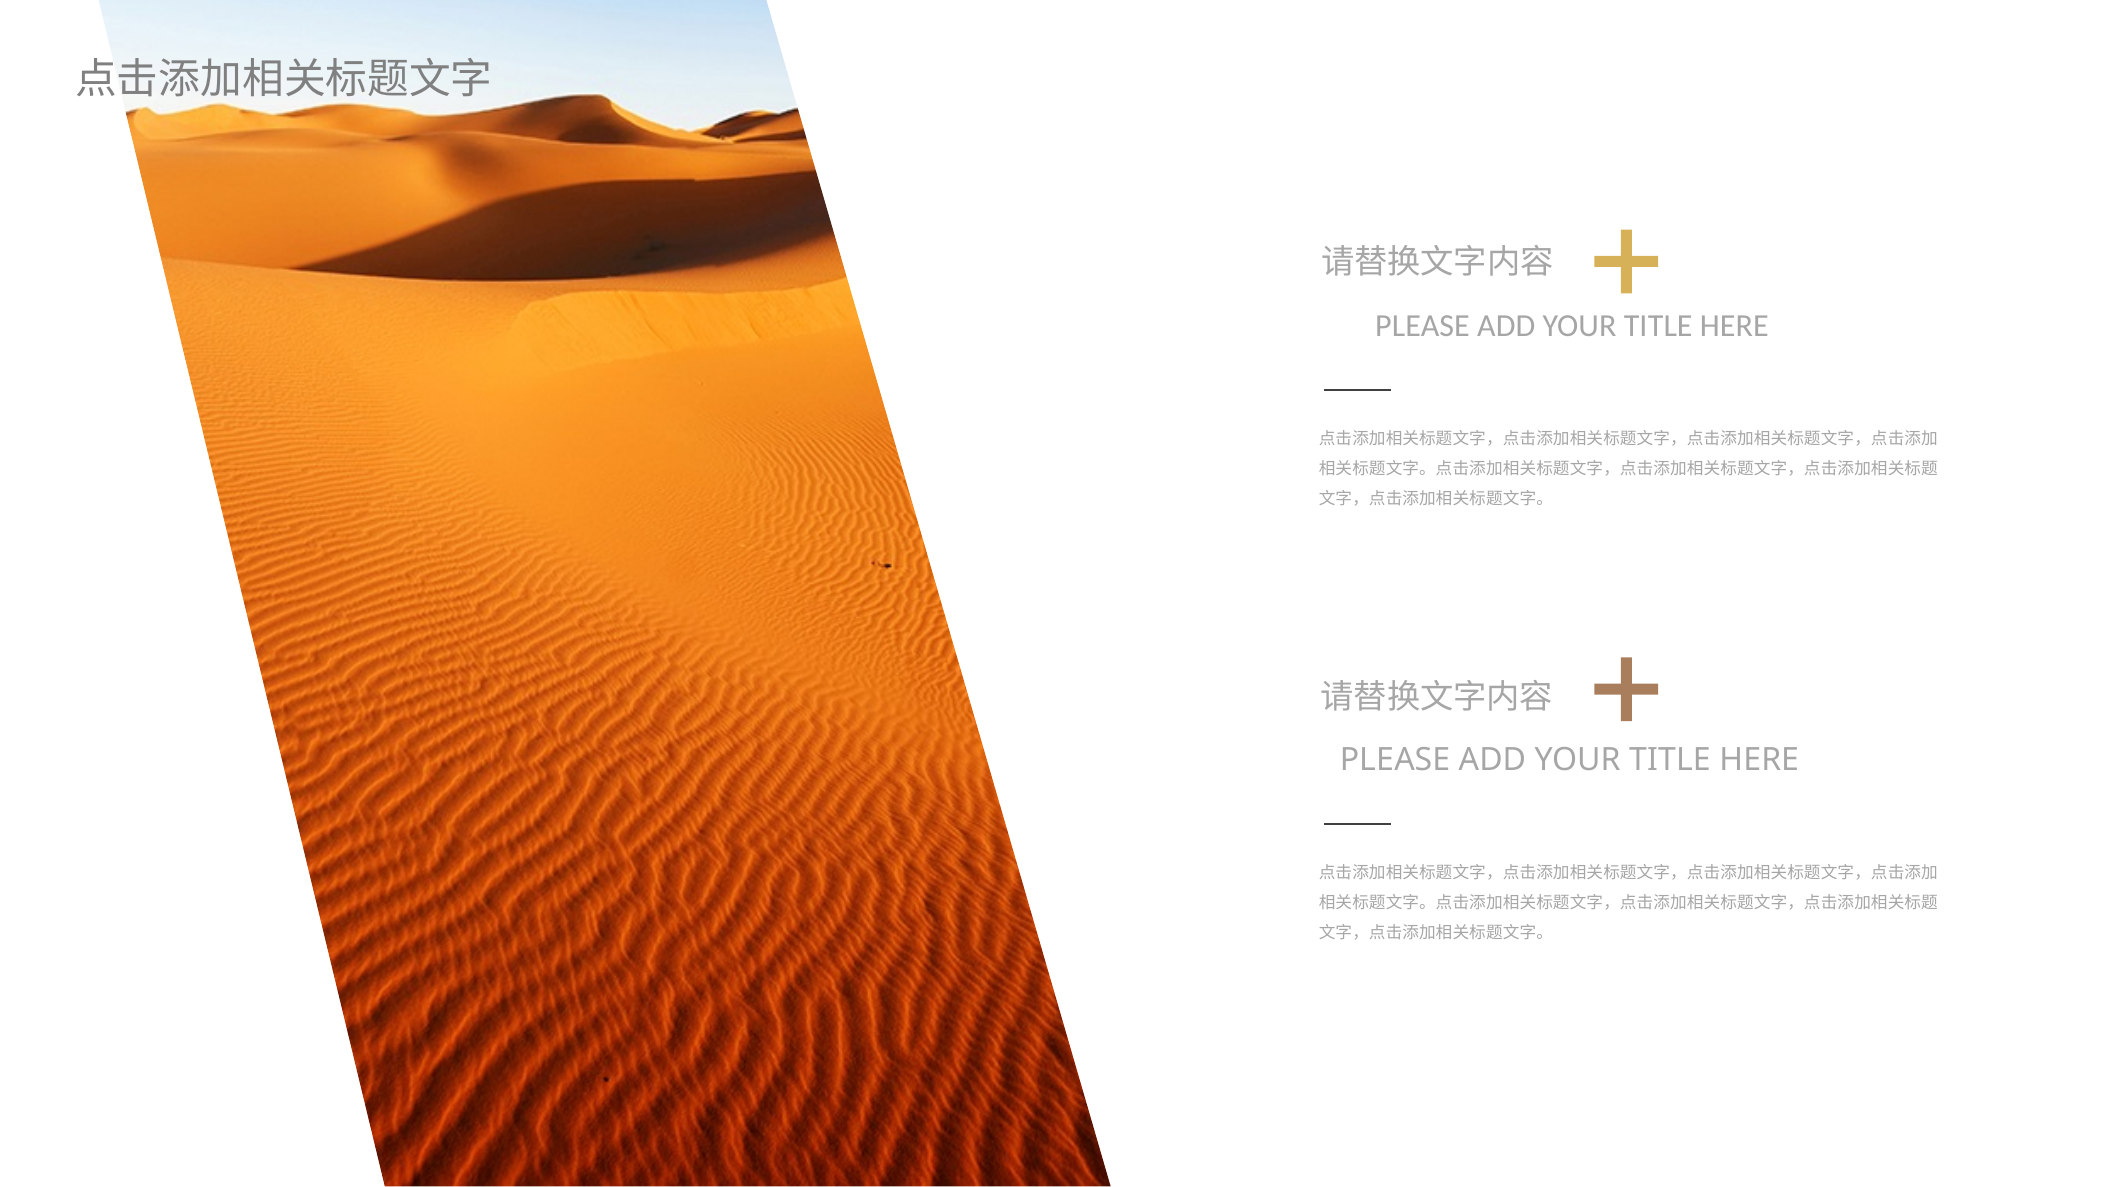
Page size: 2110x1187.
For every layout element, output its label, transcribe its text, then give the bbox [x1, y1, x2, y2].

text_box 点击添加相关标题文字 [59, 44, 563, 107]
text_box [1303, 667, 1954, 948]
text_box [97, 0, 1112, 1187]
text_box [1620, 656, 1633, 667]
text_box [1303, 232, 1954, 514]
